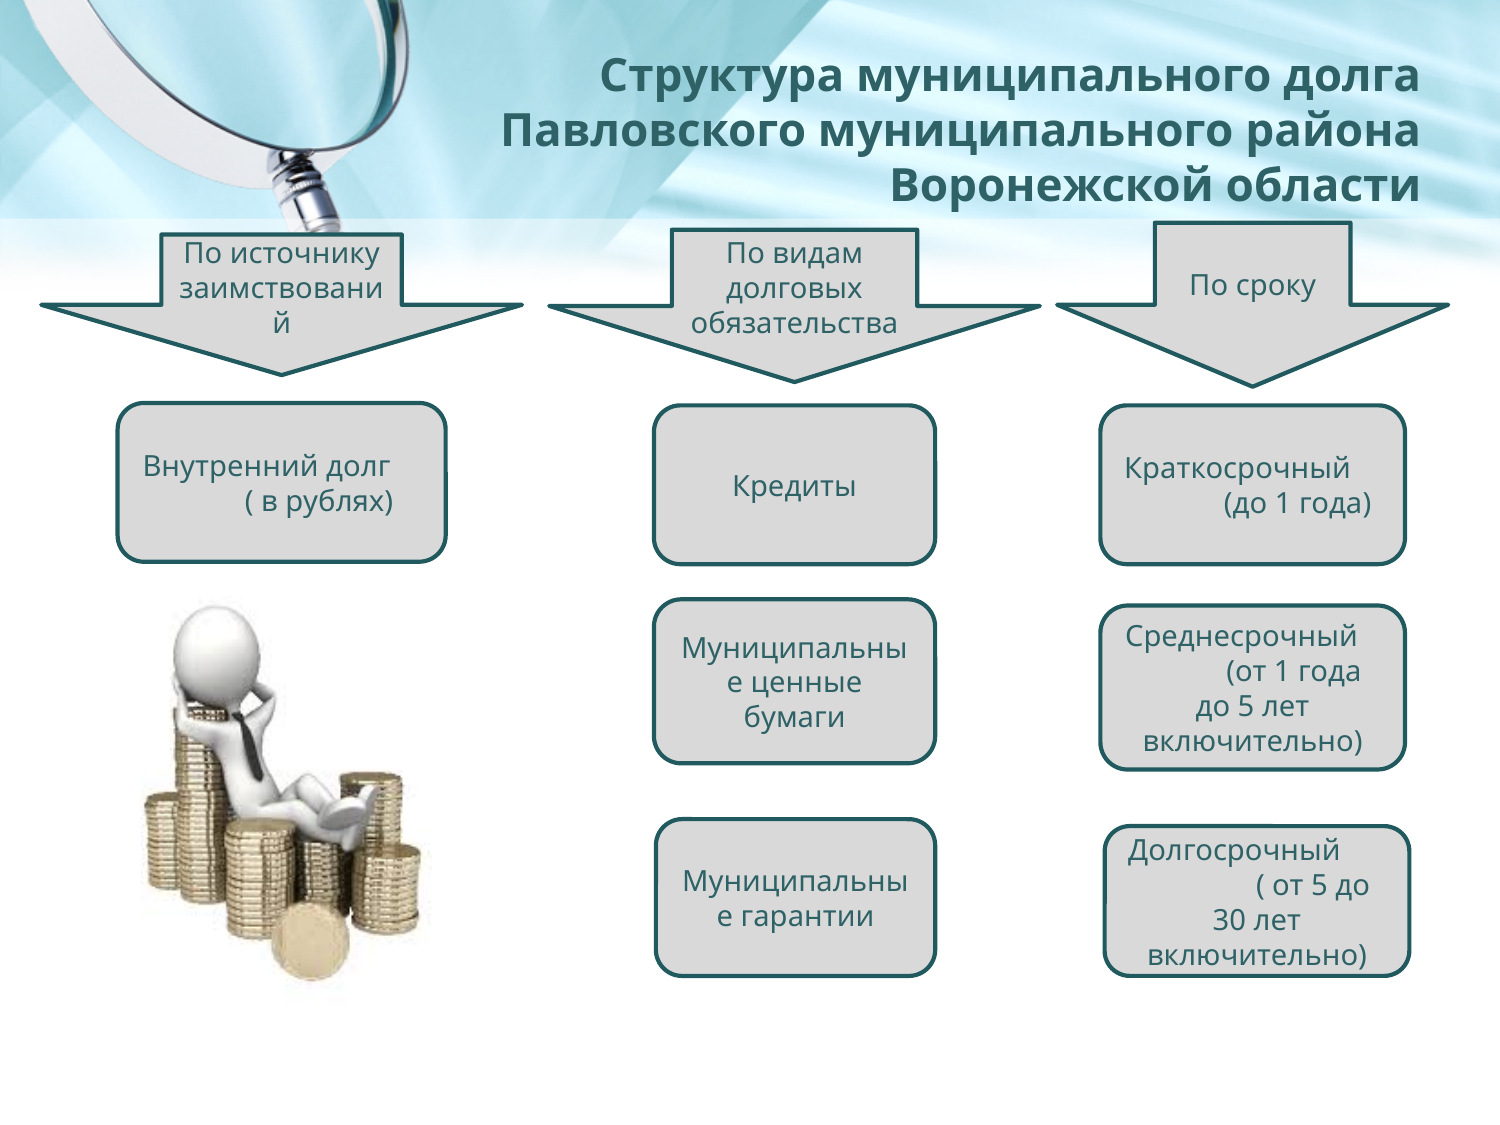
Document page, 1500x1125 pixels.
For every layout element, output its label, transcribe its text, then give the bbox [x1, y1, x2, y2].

text_box По сроку [1055, 220, 1451, 389]
text_box Кредиты [651, 403, 938, 567]
text_box Среднесрочный (от 1 года до 5 лет включительно) [1098, 603, 1408, 772]
text_box Муниципальные гарантии [653, 816, 938, 979]
text_box Муниципальные ценные бумаги [651, 597, 938, 766]
text_box Структура муниципального долга Павловского муниципального района Воронежской области [427, 38, 1437, 219]
text_box Краткосрочный (до 1 года) [1098, 403, 1408, 567]
text_box Долгосрочный ( от 5 до 30 лет включительно) [1102, 823, 1412, 978]
text_box По видам долговых обязательства [547, 227, 1042, 385]
text_box По источнику заимствований [39, 232, 525, 378]
picture [0, 0, 1500, 1125]
text_box Внутренний долг ( в рублях) [115, 400, 448, 564]
